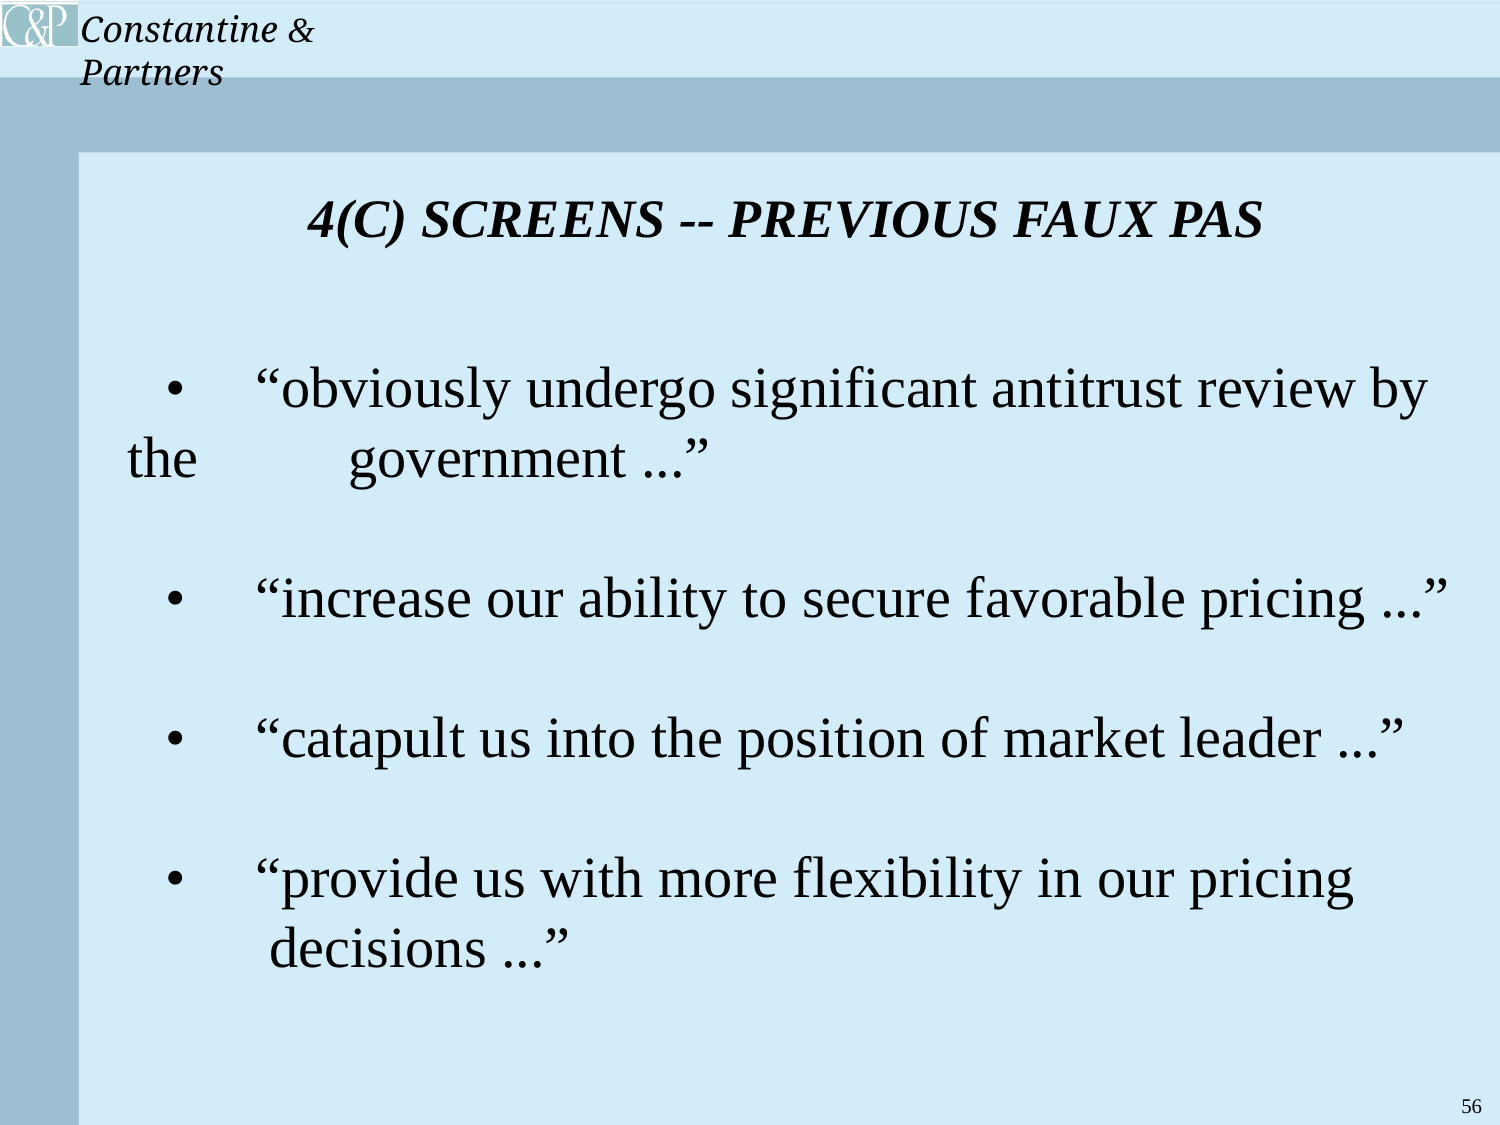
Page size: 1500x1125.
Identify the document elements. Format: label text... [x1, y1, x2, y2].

text_box • “obviously undergo significant antitrust review by the government ...” • “increase our ability to secure favorable pricing ...” • “catapult us into the position of market leader ...” • “provide us with more flexibility in our pricing decisions ...” [74, 341, 1500, 987]
text_box 4(C) SCREENS -- PREVIOUS FAUX PAS [74, 121, 1500, 257]
